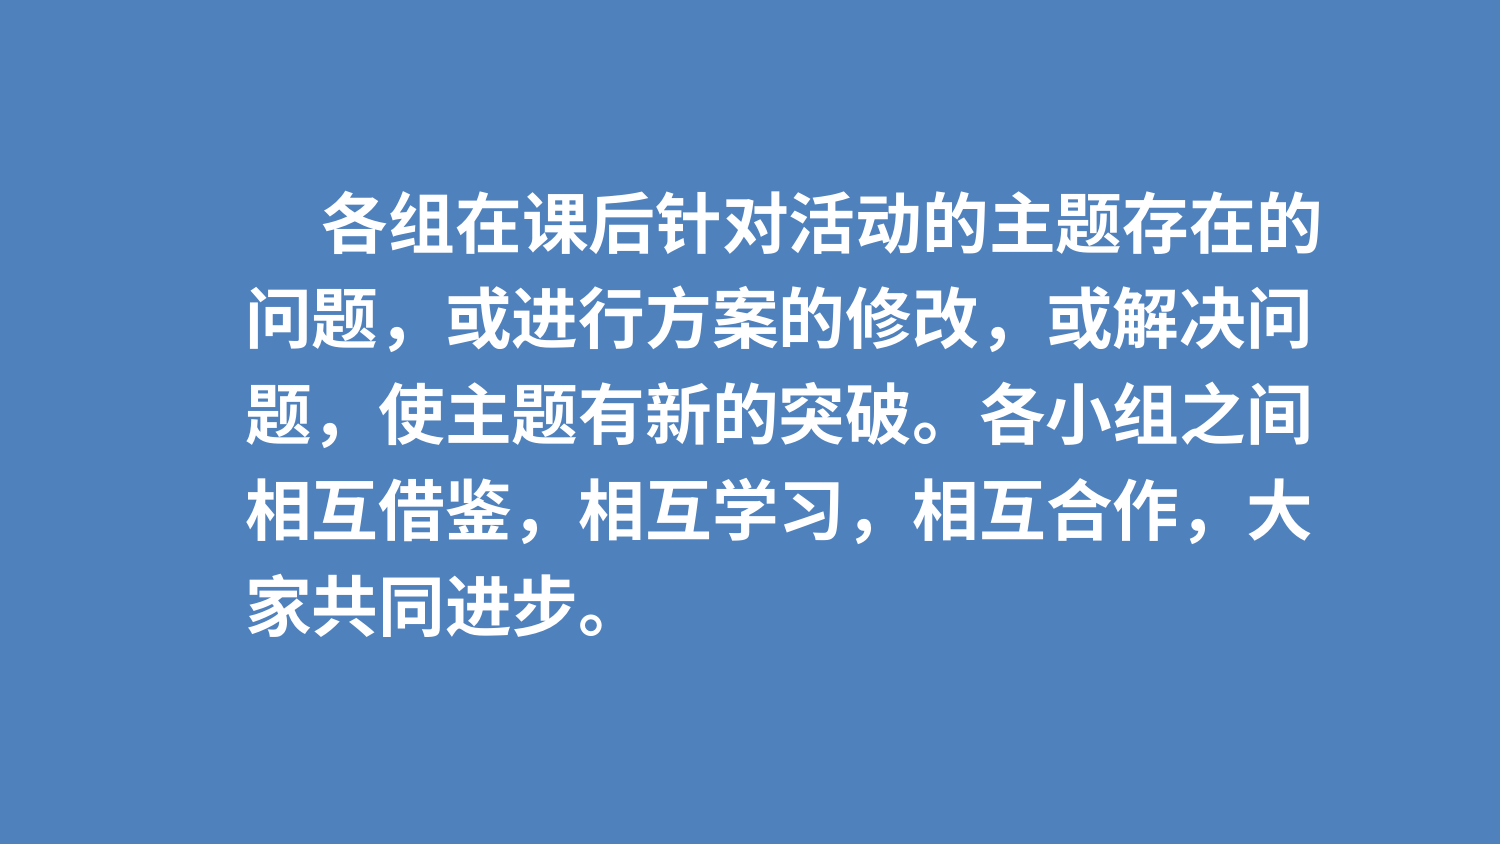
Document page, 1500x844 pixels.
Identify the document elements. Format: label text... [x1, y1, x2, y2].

text_box 各组在课后针对活动的主题存在的问题，或进行方案的修改，或解决问题，使主题有新的突破。各小组之间相互借鉴，相互学习，相互合作，大家共同进步。 [230, 158, 1386, 653]
